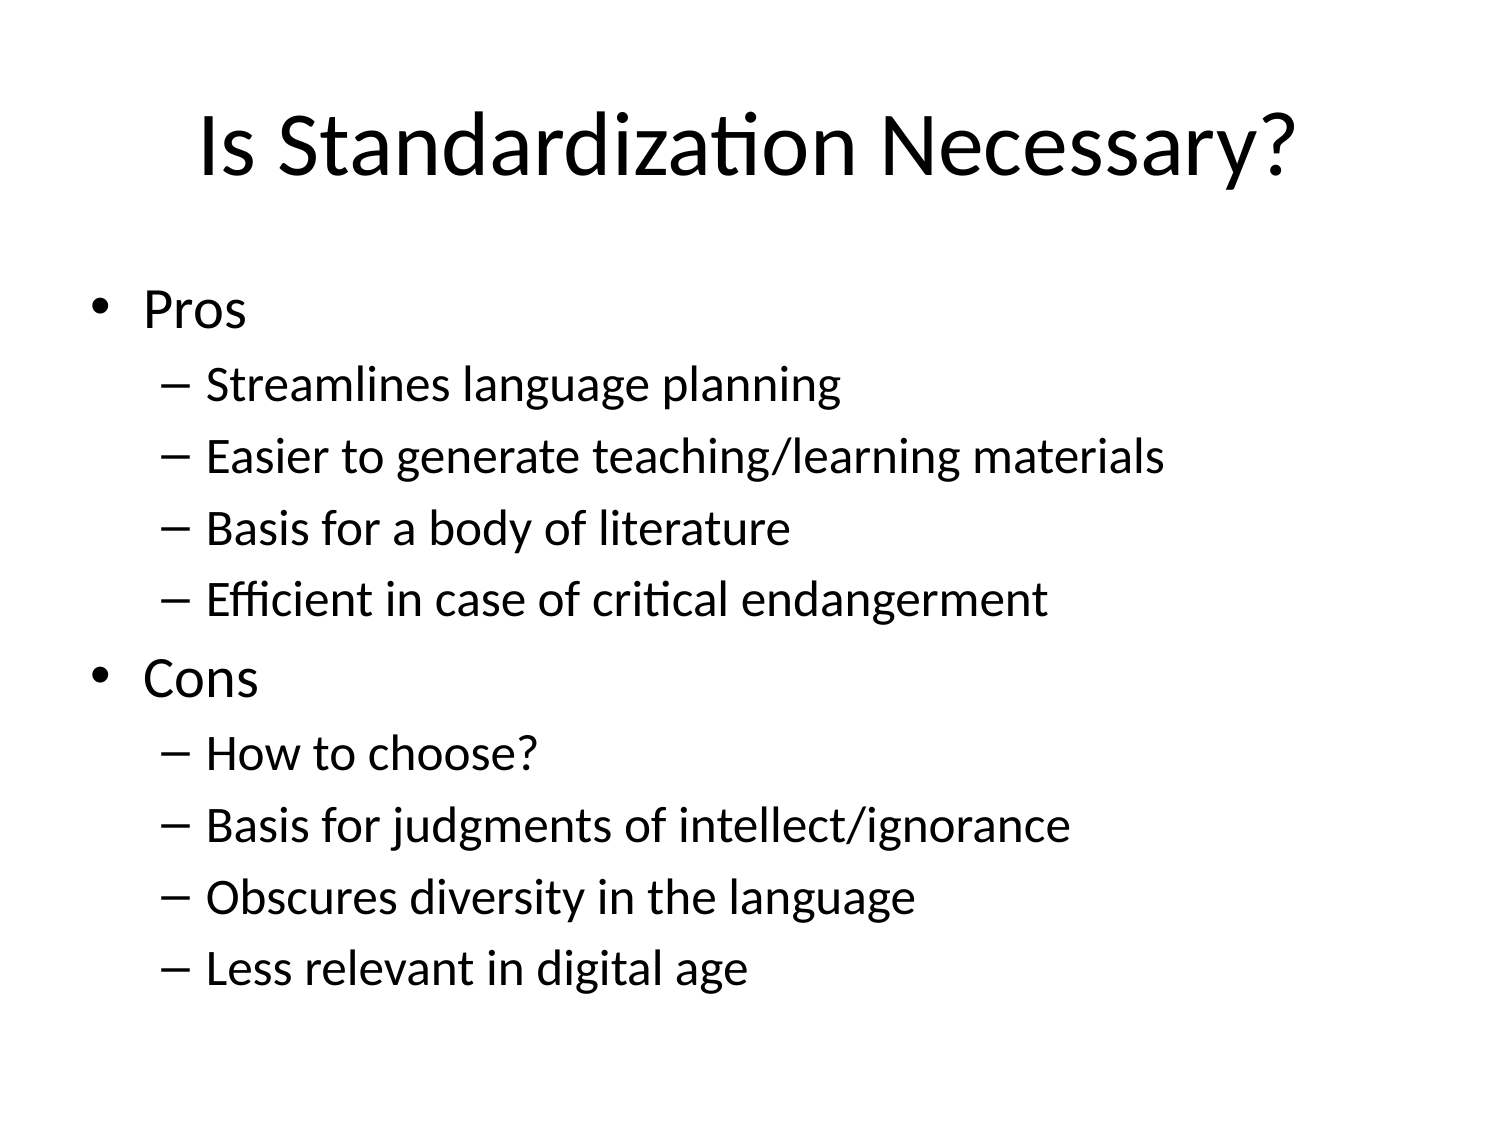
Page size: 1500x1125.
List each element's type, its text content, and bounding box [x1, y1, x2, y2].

title Is Standardization Necessary? [75, 45, 1425, 233]
list Pros Streamlines language planning Easier to generate teaching/learning materials Basis for a body of literature Efficient in case of critical endangerment Cons How to choose? Basis for judgments of intellect/ignorance Obscures diversity in the language Less relevant in digital age [75, 262, 1425, 1005]
